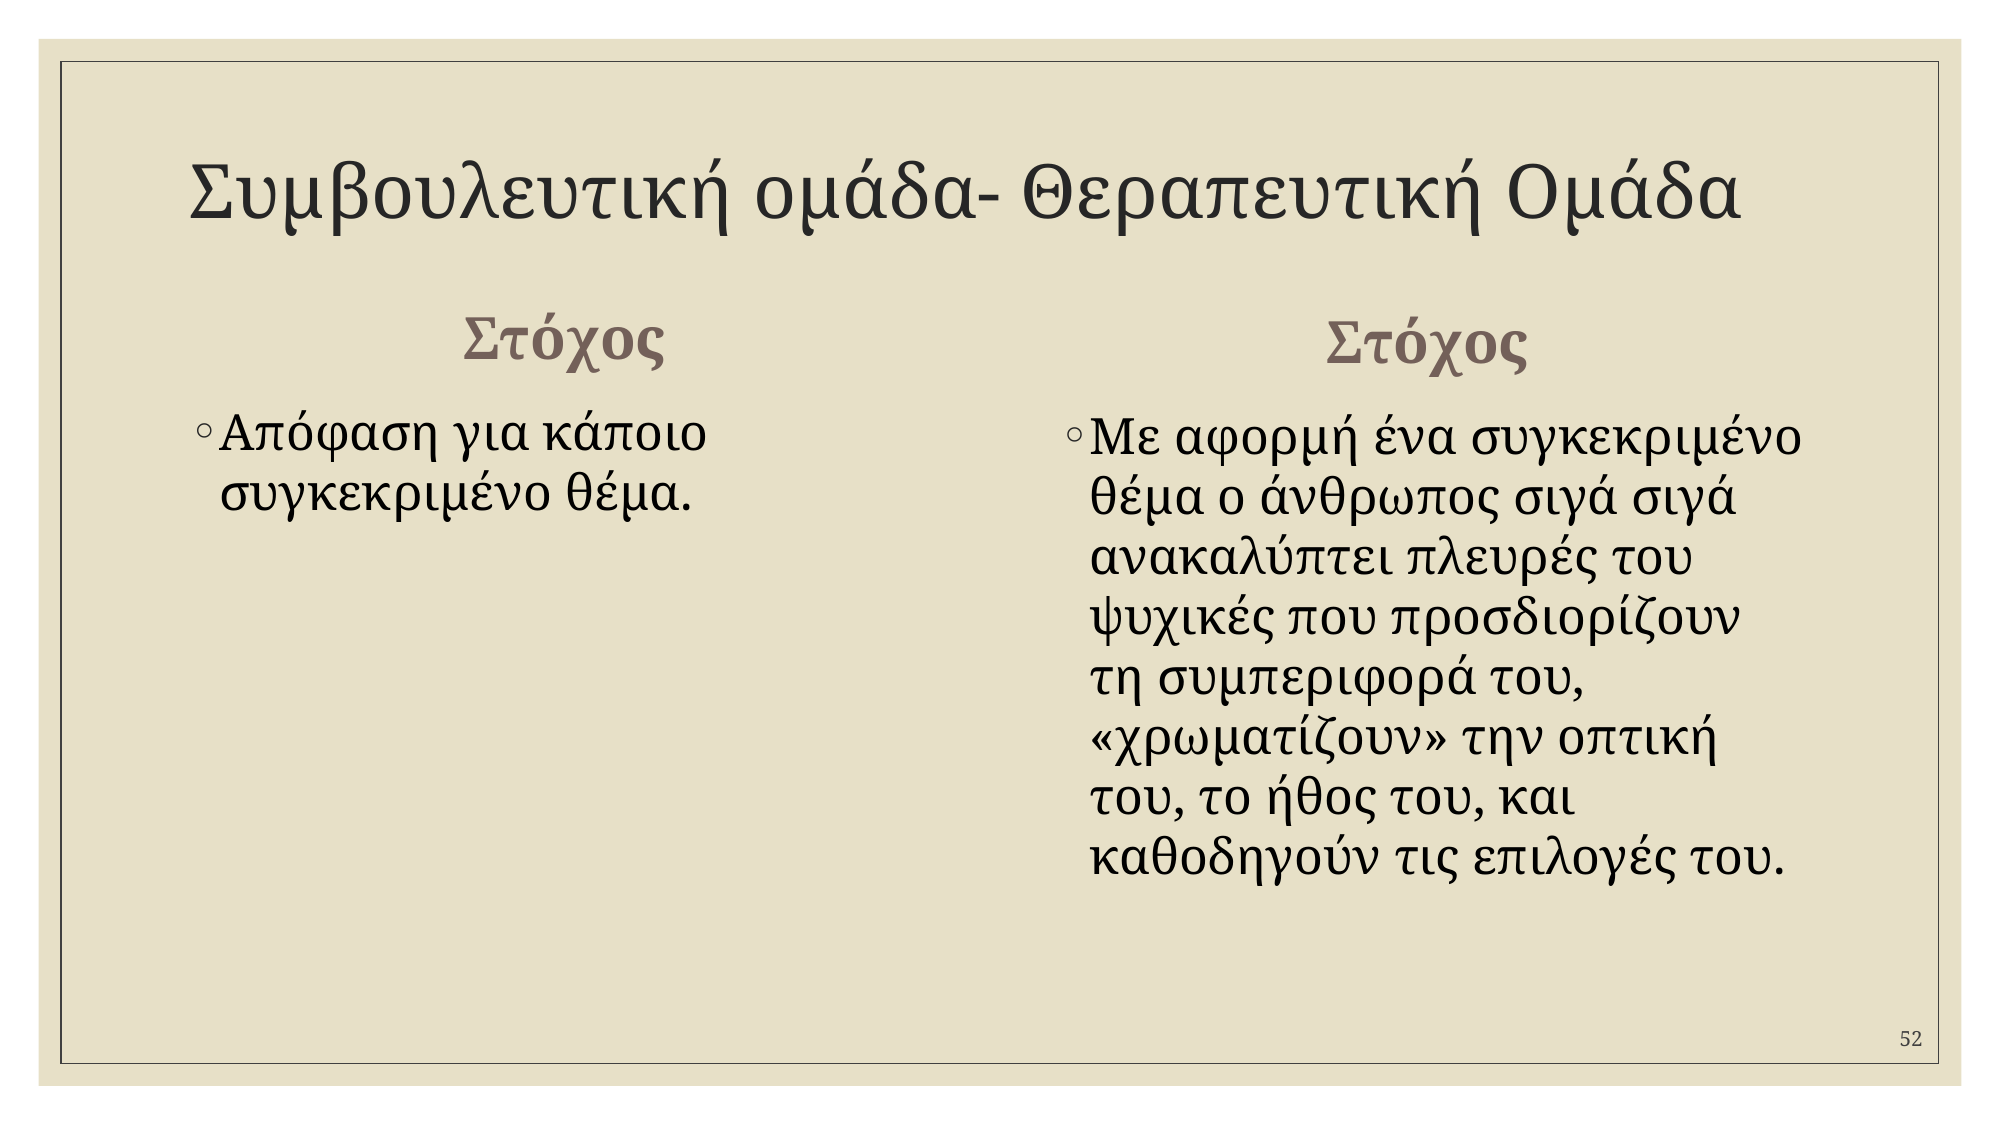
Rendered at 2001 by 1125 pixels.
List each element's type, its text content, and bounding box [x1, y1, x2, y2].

list Με αφορμή ένα συγκεκριμένο θέμα ο άνθρωπος σιγά σιγά ανακαλύπτει πλευρές του ψυχικές που προσδιορίζουν τη συμπεριφορά του, «χρωματίζουν» την οπτική του, το ήθος του, και καθοδηγούν τις επιλογές του. [1044, 396, 1825, 922]
list Στόχος [174, 283, 955, 389]
slide_number 52 [1697, 1019, 1938, 1062]
title Συμβουλευτική ομάδα- Θεραπευτική Ομάδα [174, 105, 1825, 284]
list Στόχος [1044, 287, 1825, 393]
list Απόφαση για κάποιο συγκεκριμένο θέμα. [174, 392, 955, 918]
